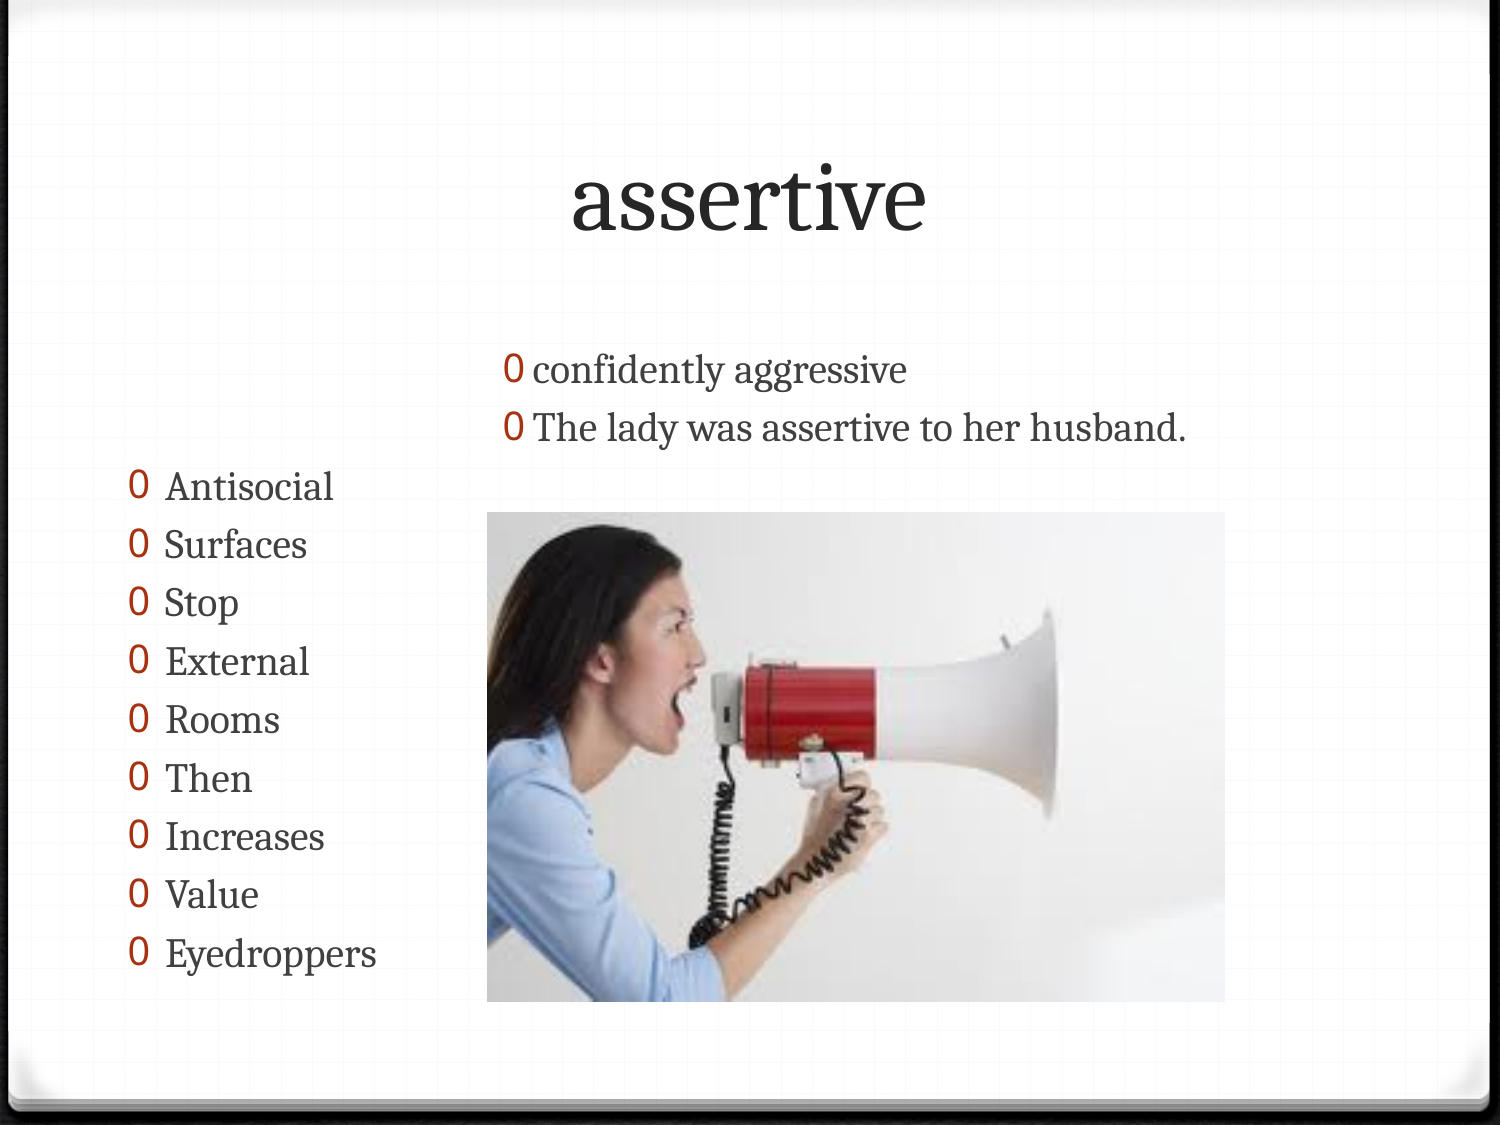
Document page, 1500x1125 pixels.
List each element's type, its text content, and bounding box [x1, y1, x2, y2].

picture [0, 0, 1500, 1125]
list confidently aggressive The lady was assertive to her husband. Antisocial Surfaces Stop External Rooms Then Increases Value Eyedroppers [112, 334, 1363, 1063]
title assertive [90, 71, 1410, 309]
